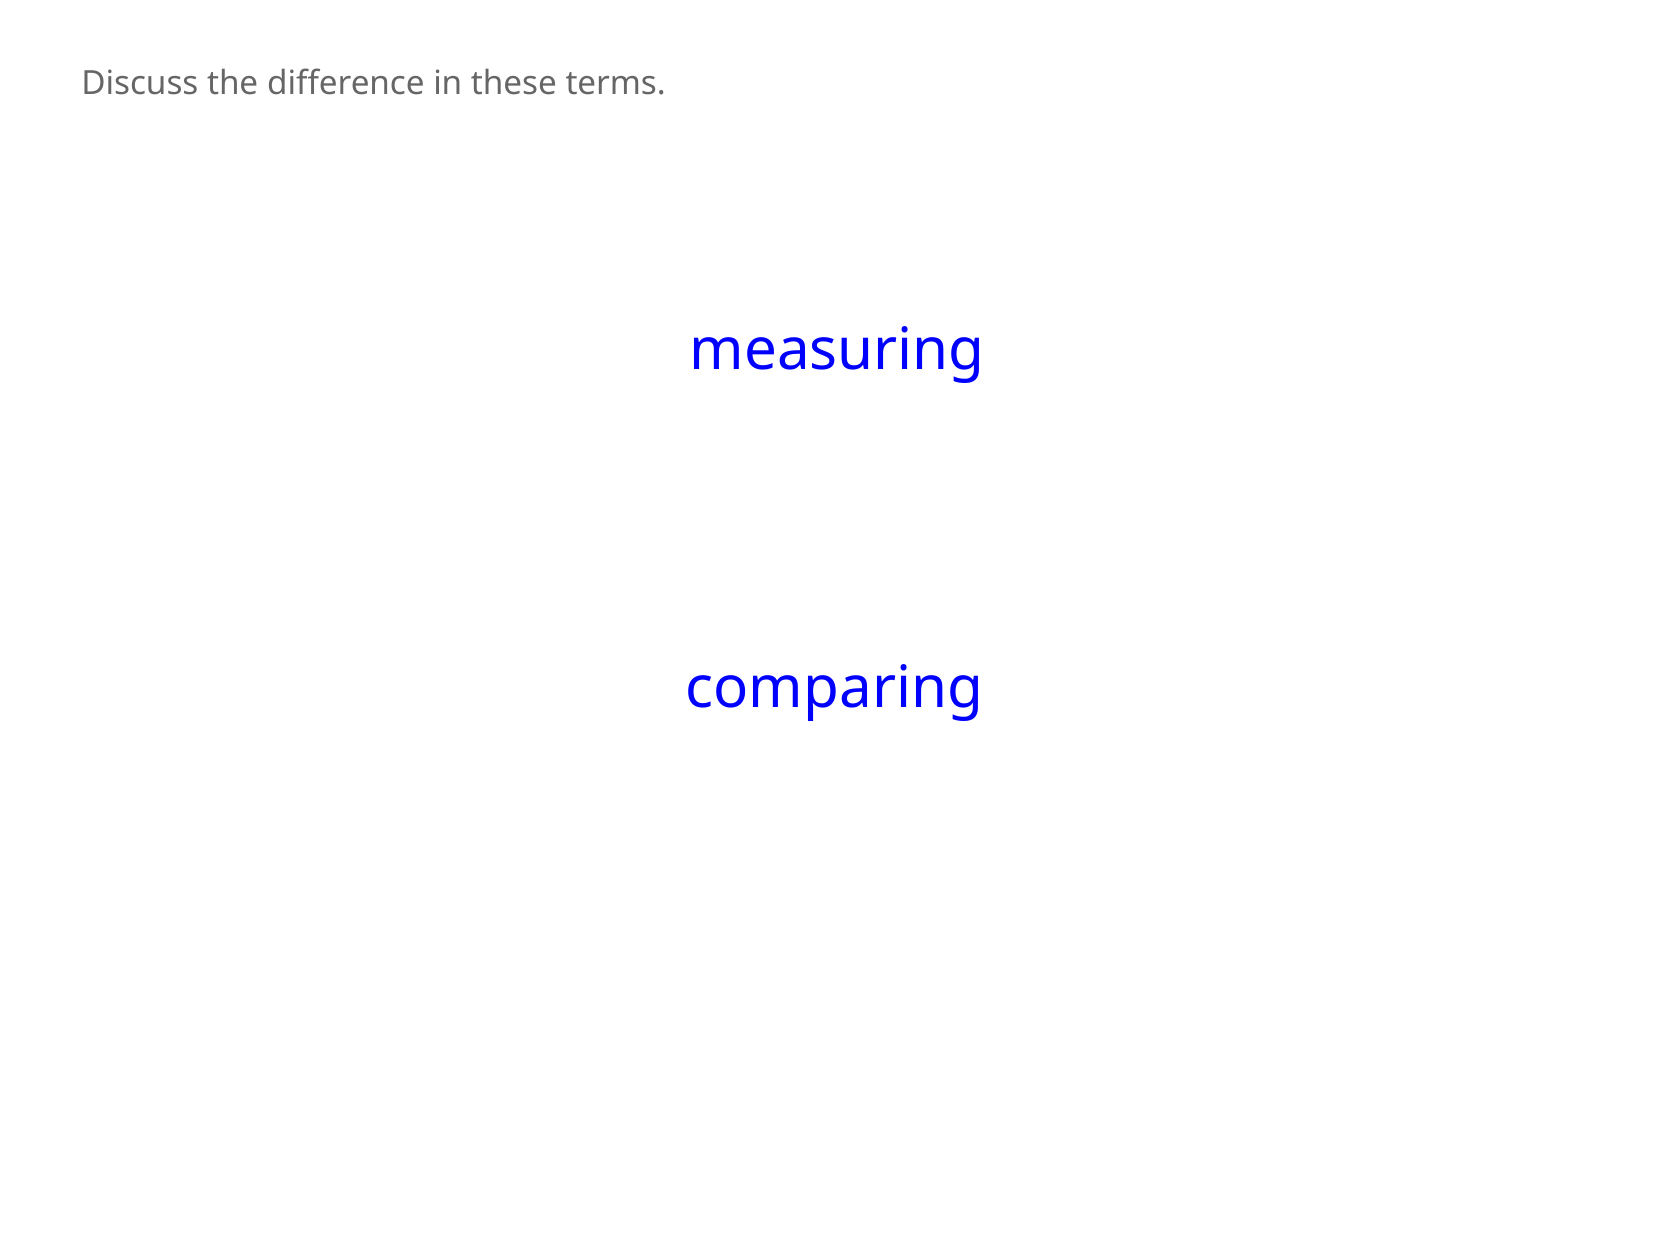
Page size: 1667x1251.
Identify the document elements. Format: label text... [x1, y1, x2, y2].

text_box measuring [674, 304, 1006, 389]
text_box comparing [659, 641, 1010, 727]
text_box Discuss the difference in these terms. [66, 54, 693, 109]
